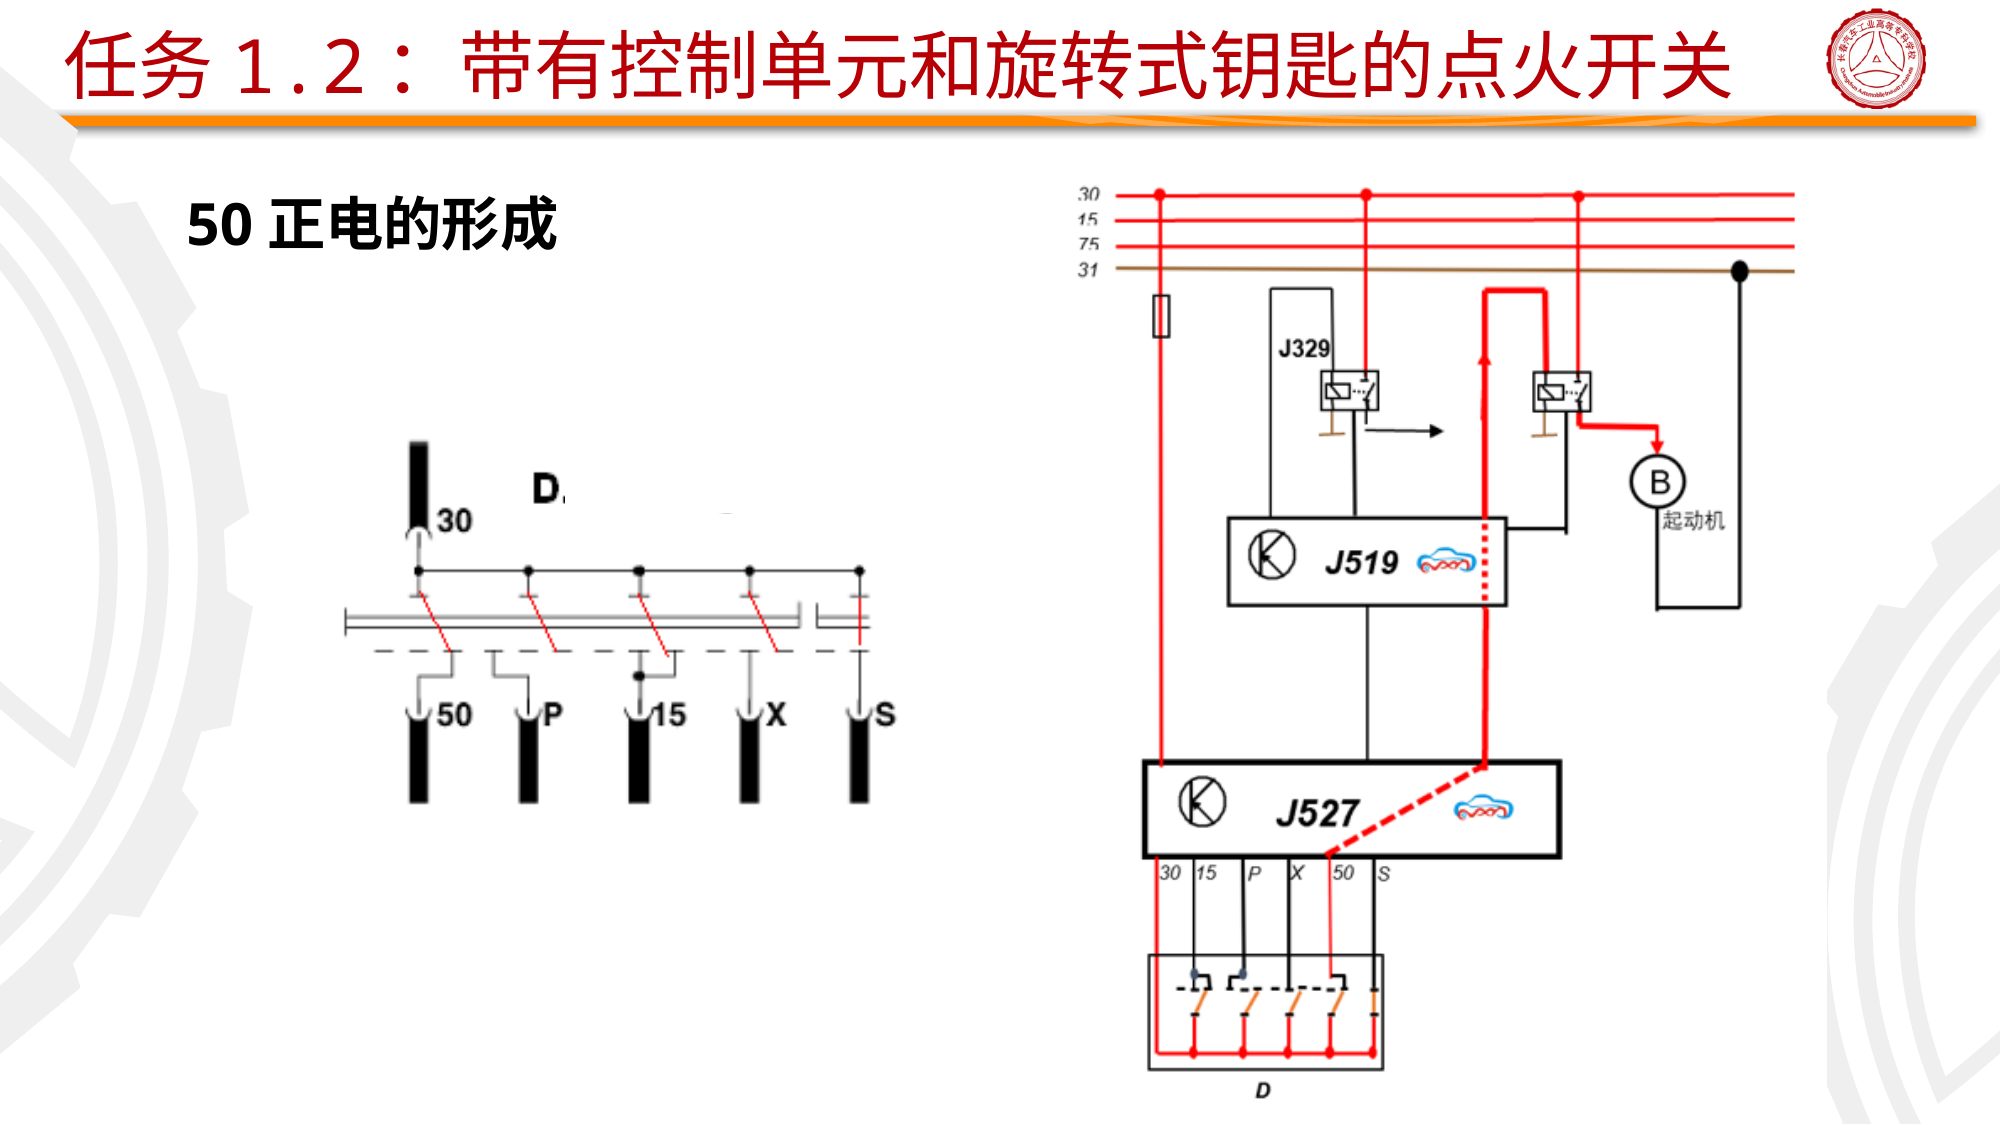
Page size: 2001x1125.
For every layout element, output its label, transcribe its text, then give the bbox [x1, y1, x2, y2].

text_box 50正电的形成 [171, 179, 573, 265]
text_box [309, 414, 910, 814]
picture [1826, 8, 1926, 109]
picture [1044, 144, 1827, 1113]
text_box 任务1.2：带有控制单元和旋转式钥匙的点火开关 [49, 21, 1752, 121]
